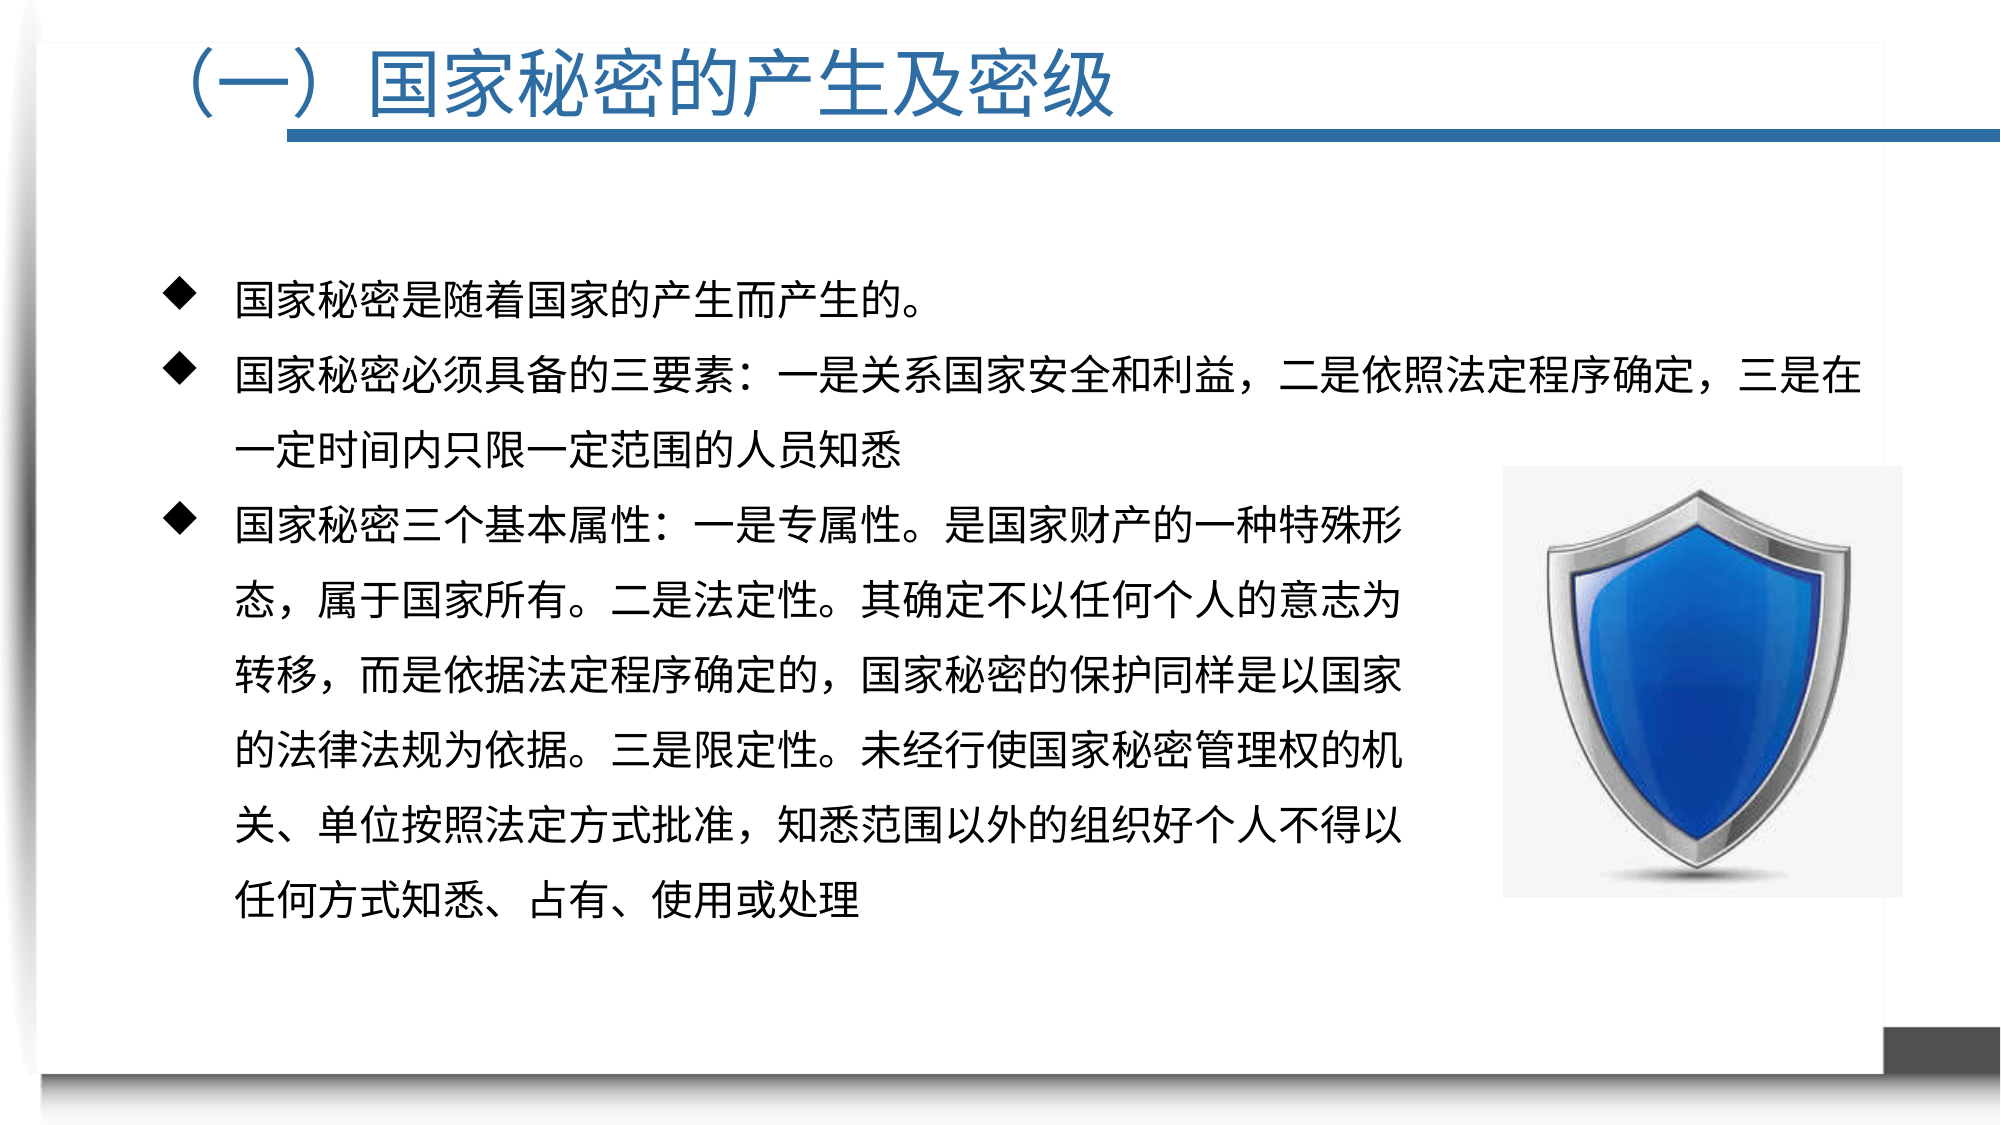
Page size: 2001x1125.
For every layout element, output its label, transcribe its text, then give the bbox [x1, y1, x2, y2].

text_box 国家秘密是随着国家的产生而产生的。 国家秘密必须具备的三要素：一是关系国家安全和利益，二是依照法定程序确定，三是在一定时间内只限一定范围的人员知悉 [144, 241, 1903, 482]
picture [0, 0, 2001, 1125]
text_box （一）国家秘密的产生及密级 [126, 29, 1132, 135]
text_box 国家秘密三个基本属性：一是专属性。是国家财产的一种特殊形态，属于国家所有。二是法定性。其确定不以任何个人的意志为转移，而是依据法定程序确定的，国家秘密的保护同样是以国家的法律法规为依据。三是限定性。未经行使国家秘密管理权的机关、单位按照法定方式批准，知悉范围以外的组织好个人不得以任何方式知悉、占有、使用或处理 [144, 466, 1421, 932]
